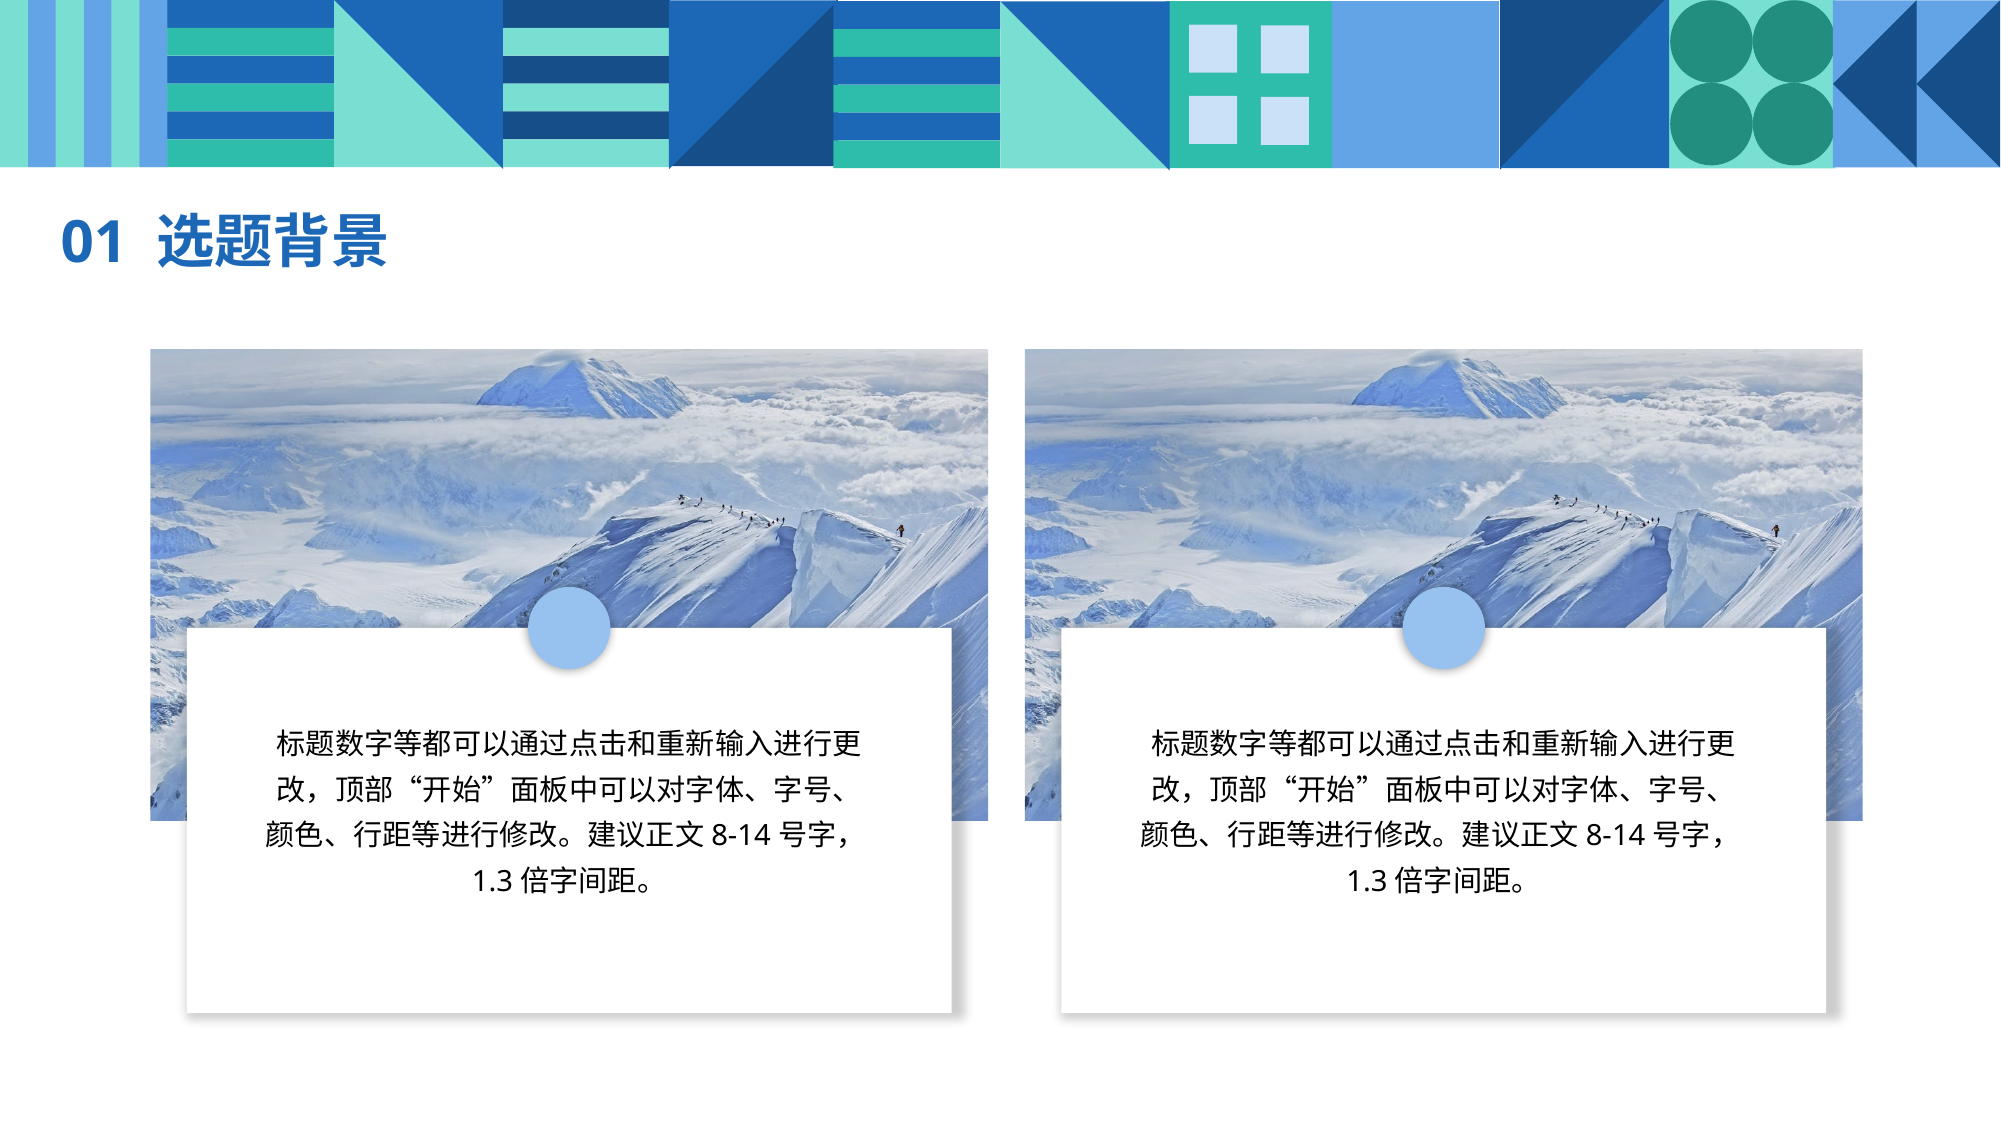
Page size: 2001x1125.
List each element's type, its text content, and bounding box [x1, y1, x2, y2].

list 01 选题背景 [45, 196, 623, 291]
picture [150, 349, 989, 821]
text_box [1061, 627, 1827, 1014]
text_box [186, 627, 952, 1014]
picture [1024, 349, 1863, 821]
